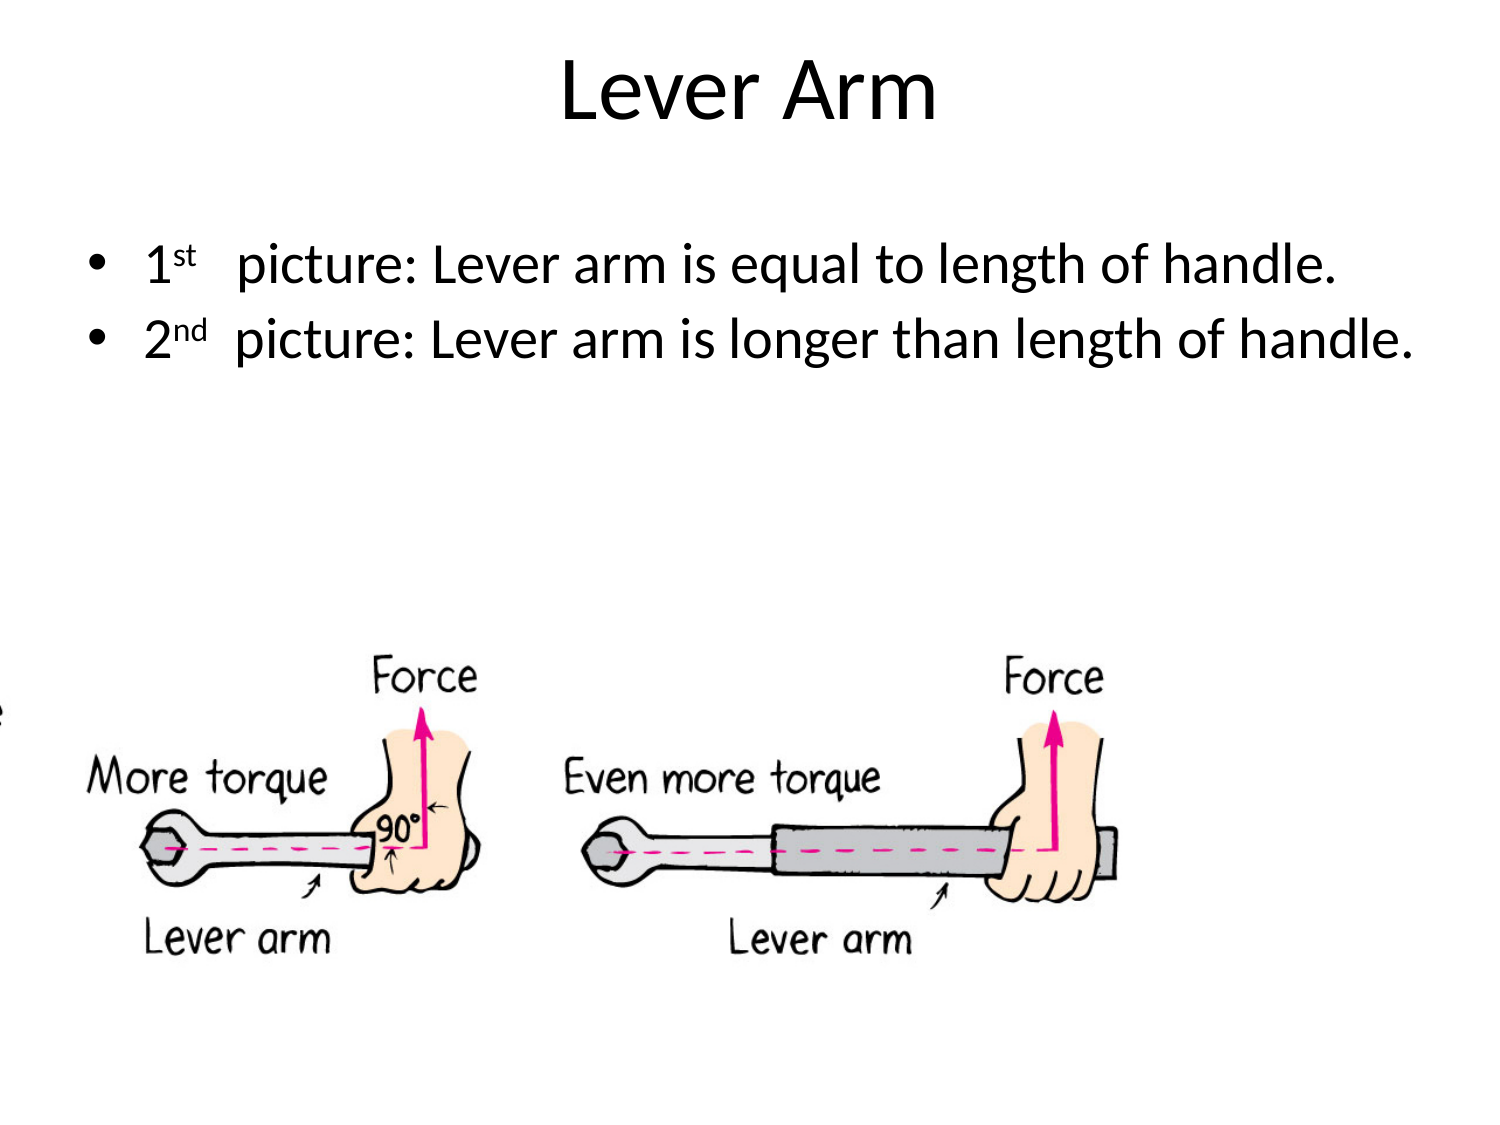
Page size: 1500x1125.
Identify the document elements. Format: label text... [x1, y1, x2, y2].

picture [0, 649, 1123, 988]
list 1st picture: Lever arm is equal to length of handle. 2nd picture: Lever arm is longer than length of handle. [72, 226, 1480, 488]
title Lever Arm [0, 0, 1500, 166]
